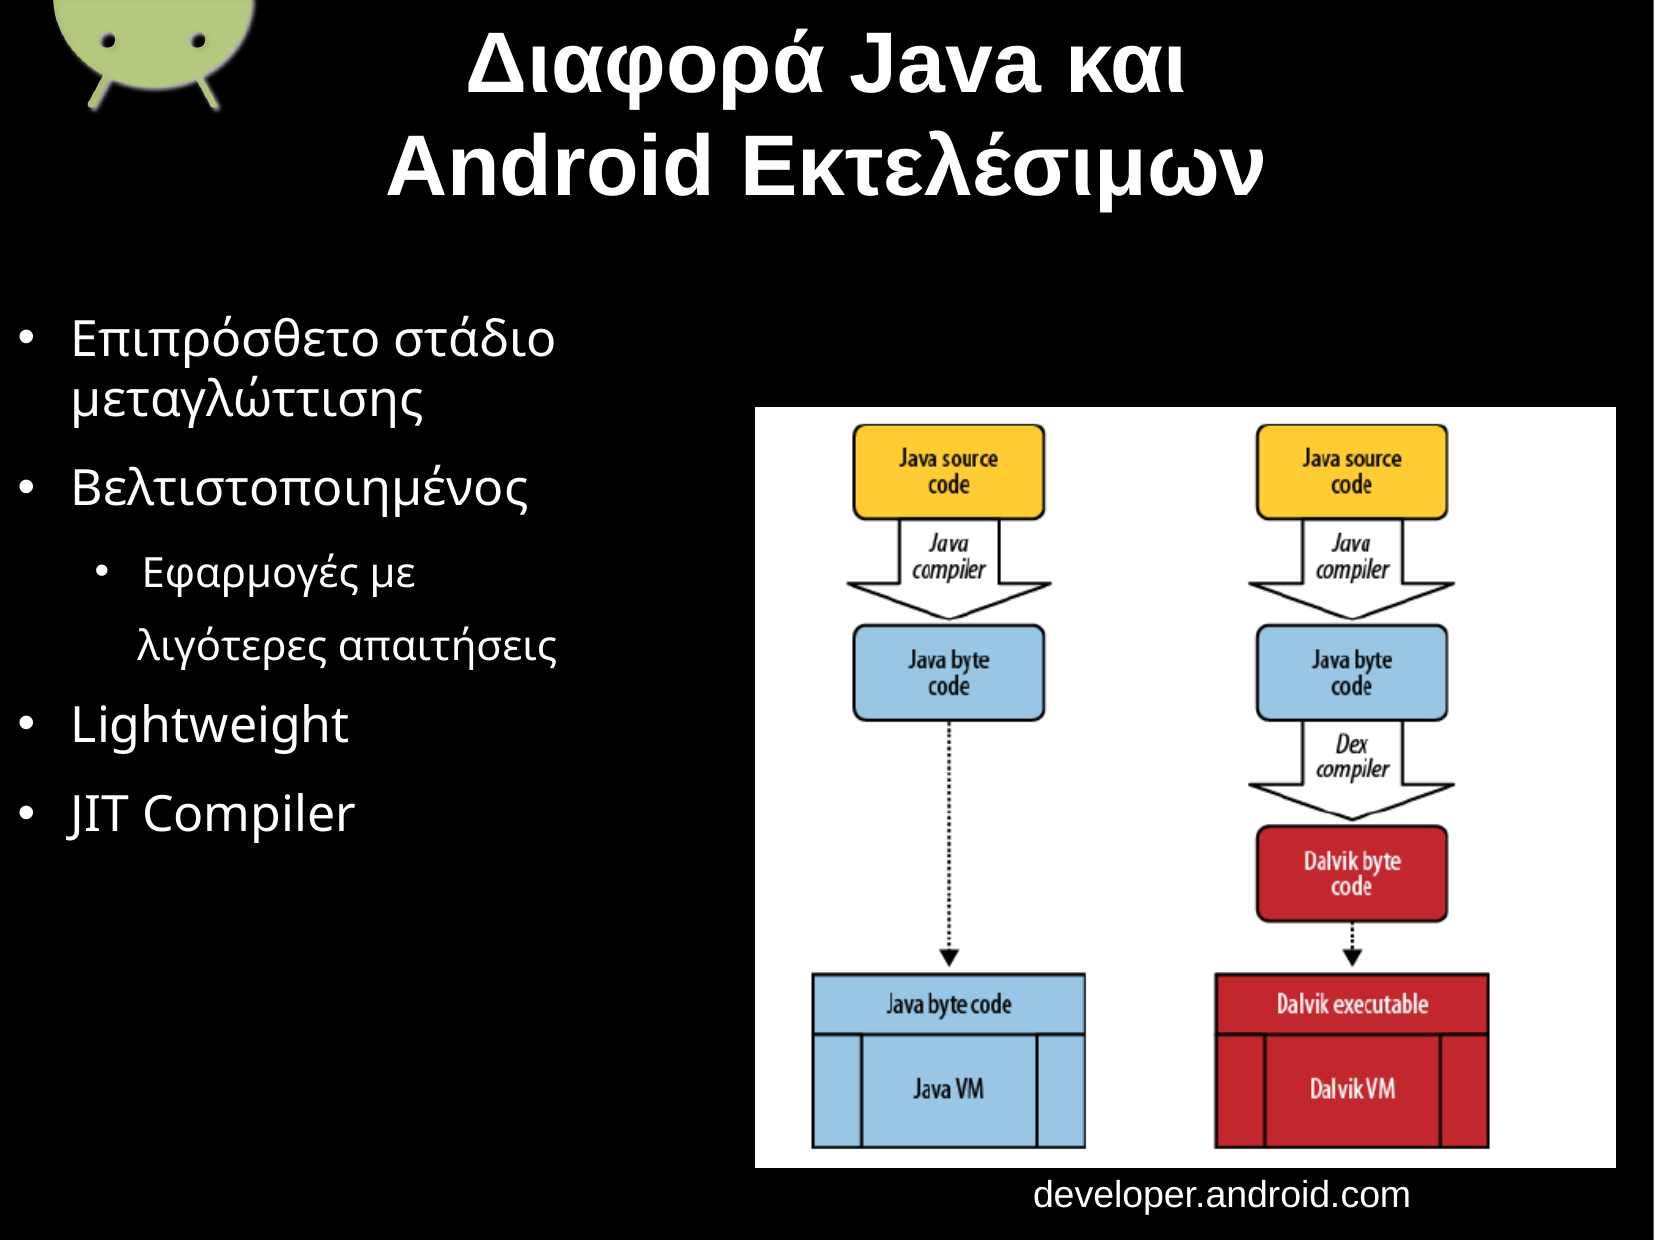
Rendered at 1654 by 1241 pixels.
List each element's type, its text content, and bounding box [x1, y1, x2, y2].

title Διαφορά Java και Android Εκτελέσιμων [82, 5, 1571, 213]
list Επιπρόσθετο στάδιο μεταγλώττισης Βελτιστοποιημένος Εφαρμογές με λιγότερες απαιτήσεις Lightweight JIT Compiler [0, 306, 892, 1125]
text_box developer.android.com [1018, 1176, 1427, 1223]
picture [755, 407, 1616, 1168]
picture [46, 0, 259, 116]
